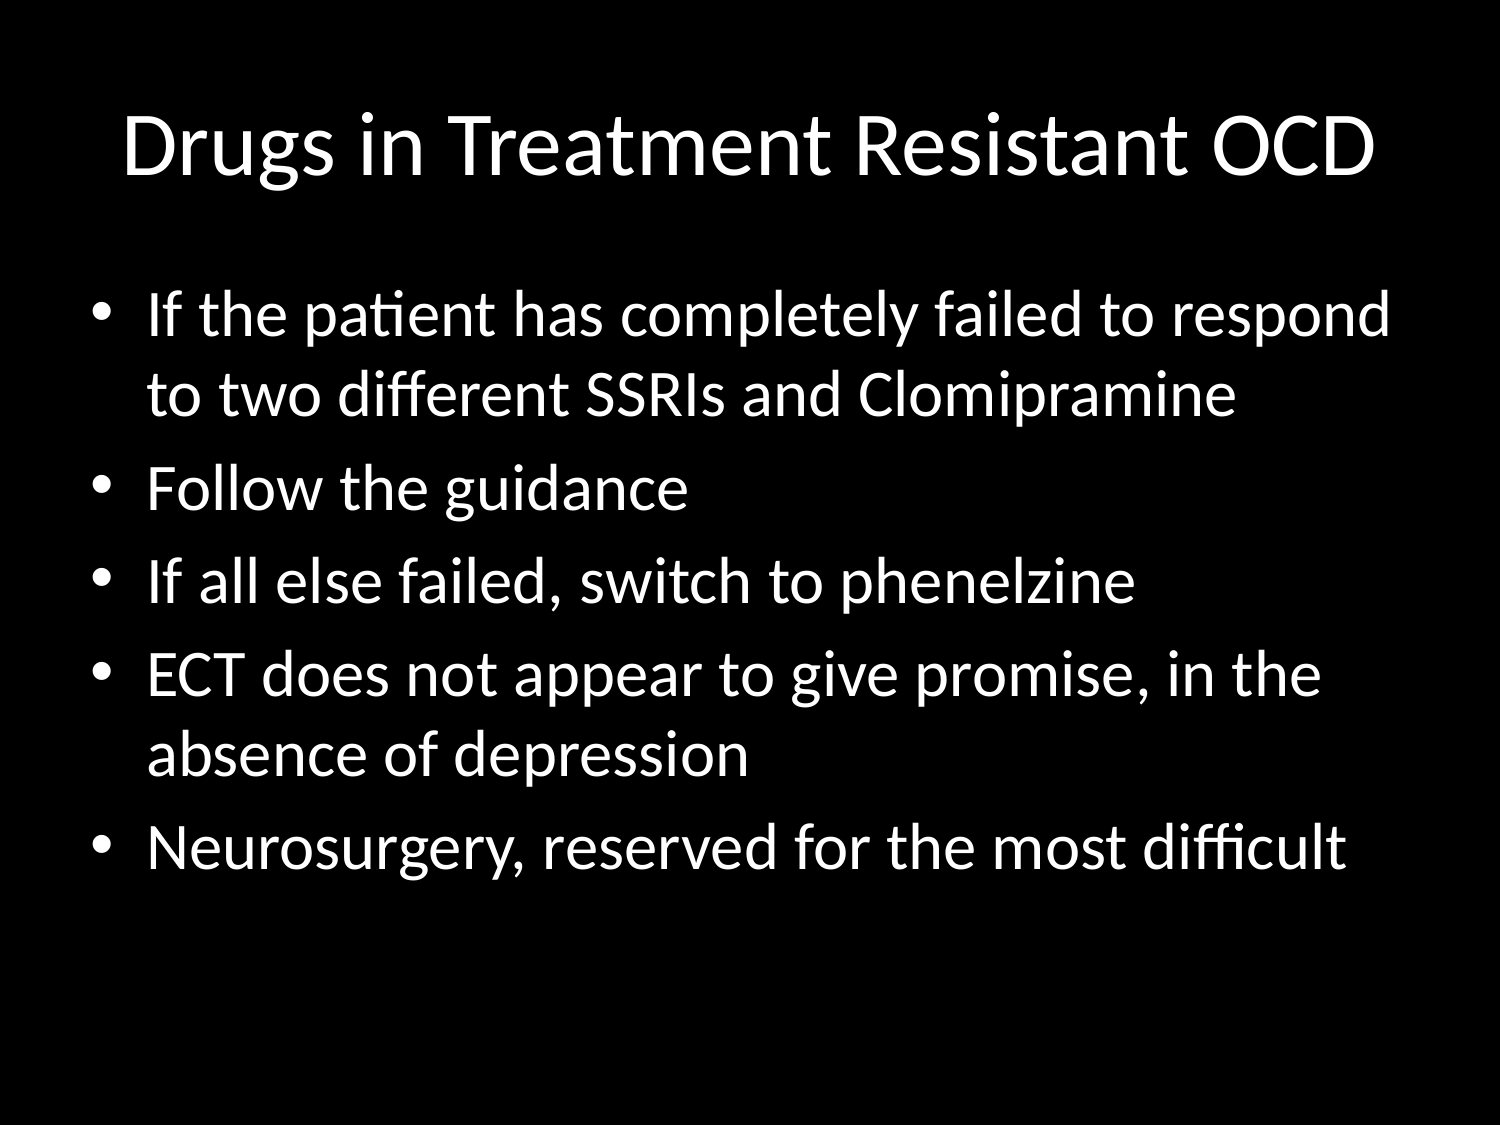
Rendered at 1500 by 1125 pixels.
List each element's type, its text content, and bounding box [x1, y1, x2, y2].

title Drugs in Treatment Resistant OCD [75, 45, 1425, 233]
list If the patient has completely failed to respond to two different SSRIs and Clomipramine Follow the guidance If all else failed, switch to phenelzine ECT does not appear to give promise, in the absence of depression Neurosurgery, reserved for the most difficult [75, 262, 1425, 1005]
